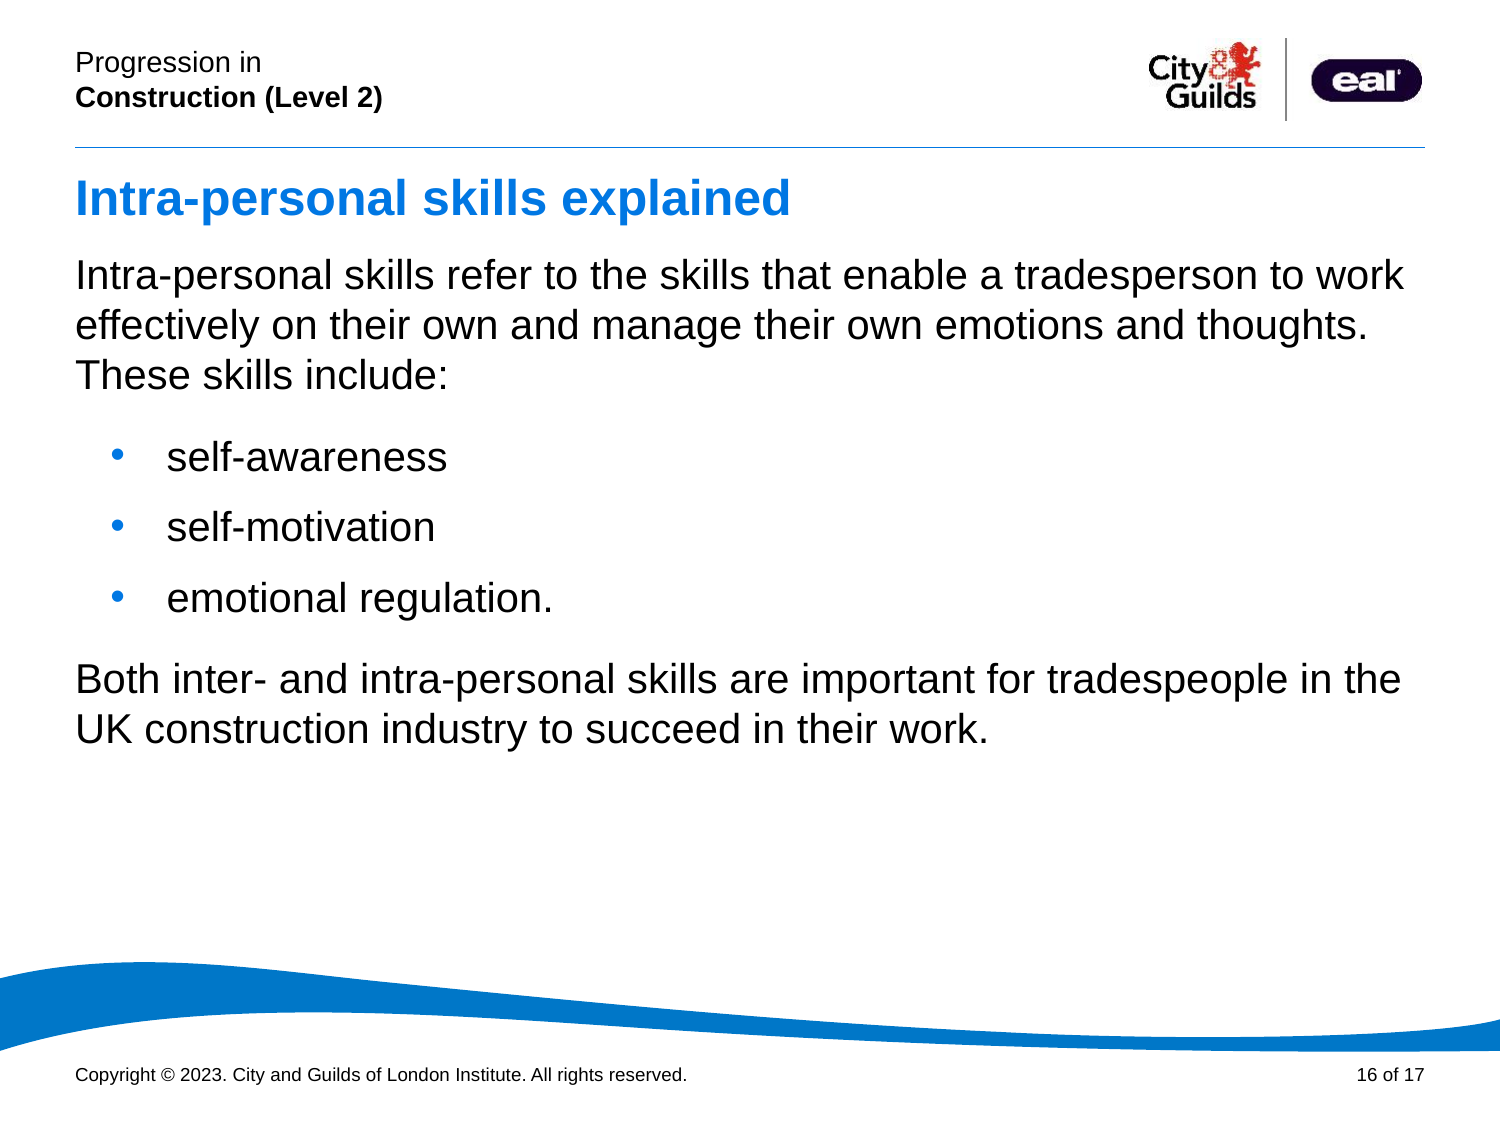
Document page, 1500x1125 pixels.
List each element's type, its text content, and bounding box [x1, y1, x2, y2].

title Intra-personal skills explained [74, 165, 1426, 229]
picture [1149, 38, 1422, 121]
list Intra-personal skills refer to the skills that enable a tradesperson to work effectively on their own and manage their own emotions and thoughts. These skills include: self-awareness self-motivation emotional regulation. Both inter- and intra-personal skills are important for tradespeople in the UK construction industry to succeed in their work. [74, 247, 1426, 946]
